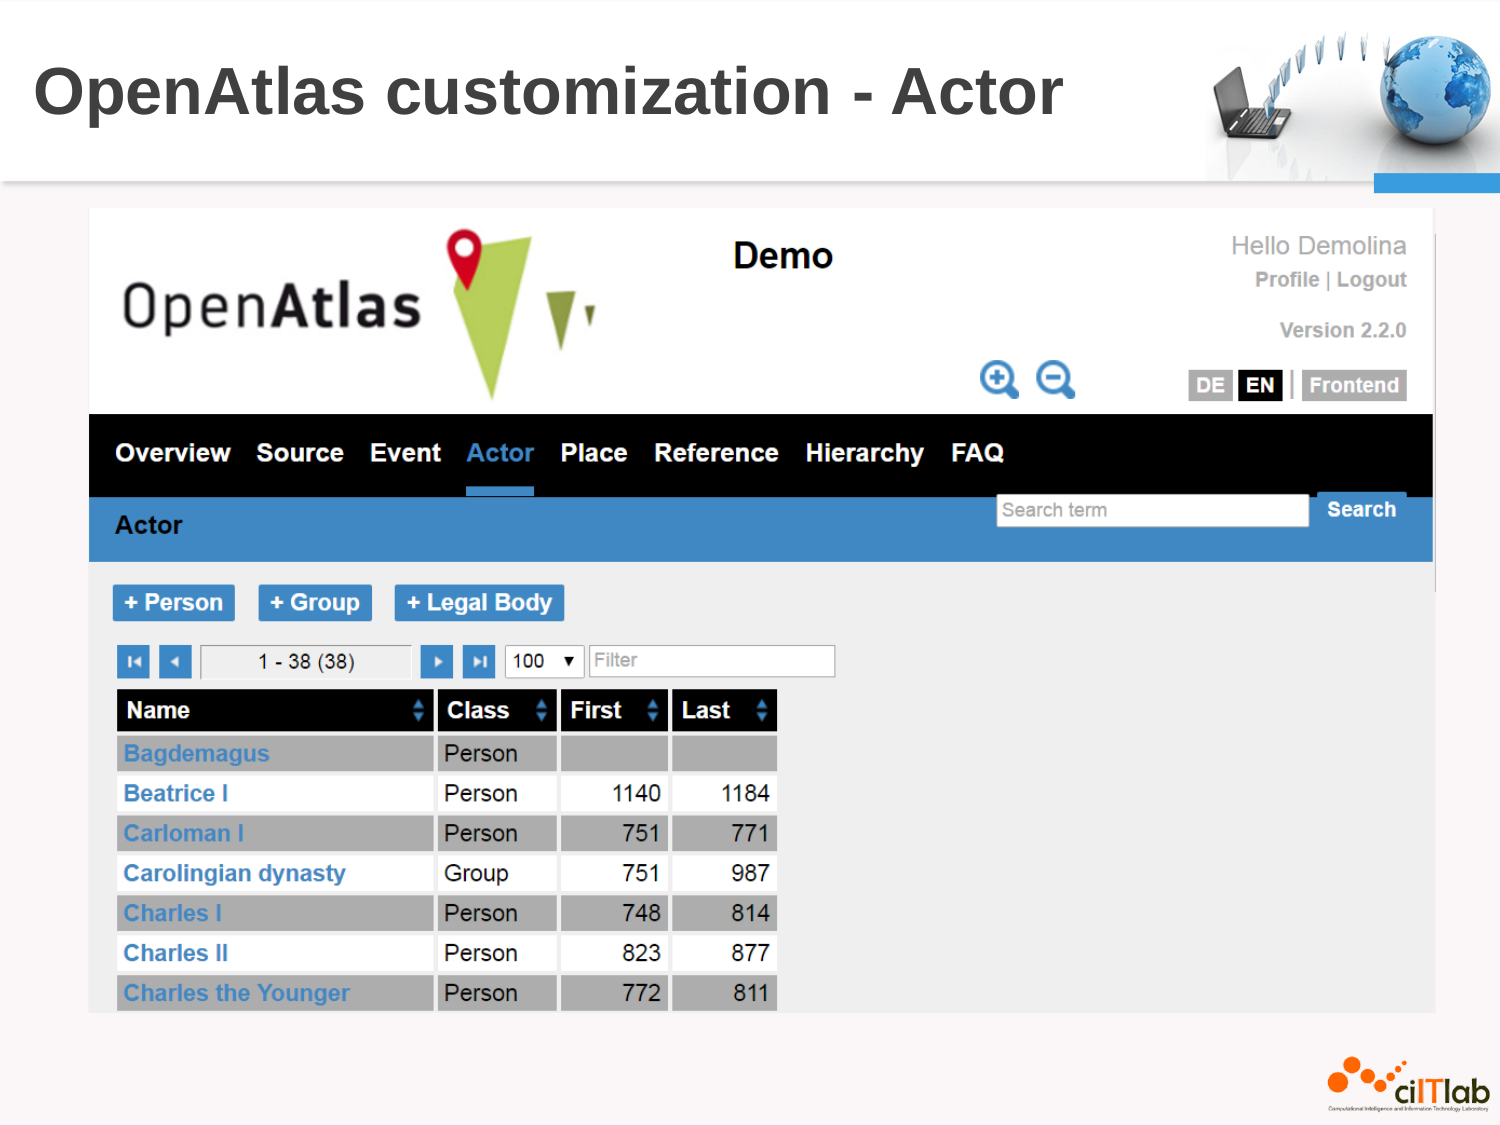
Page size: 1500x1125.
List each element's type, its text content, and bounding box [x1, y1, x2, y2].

picture [0, 176, 1500, 1125]
title OpenAtlas customization - Actor [0, 0, 1500, 176]
